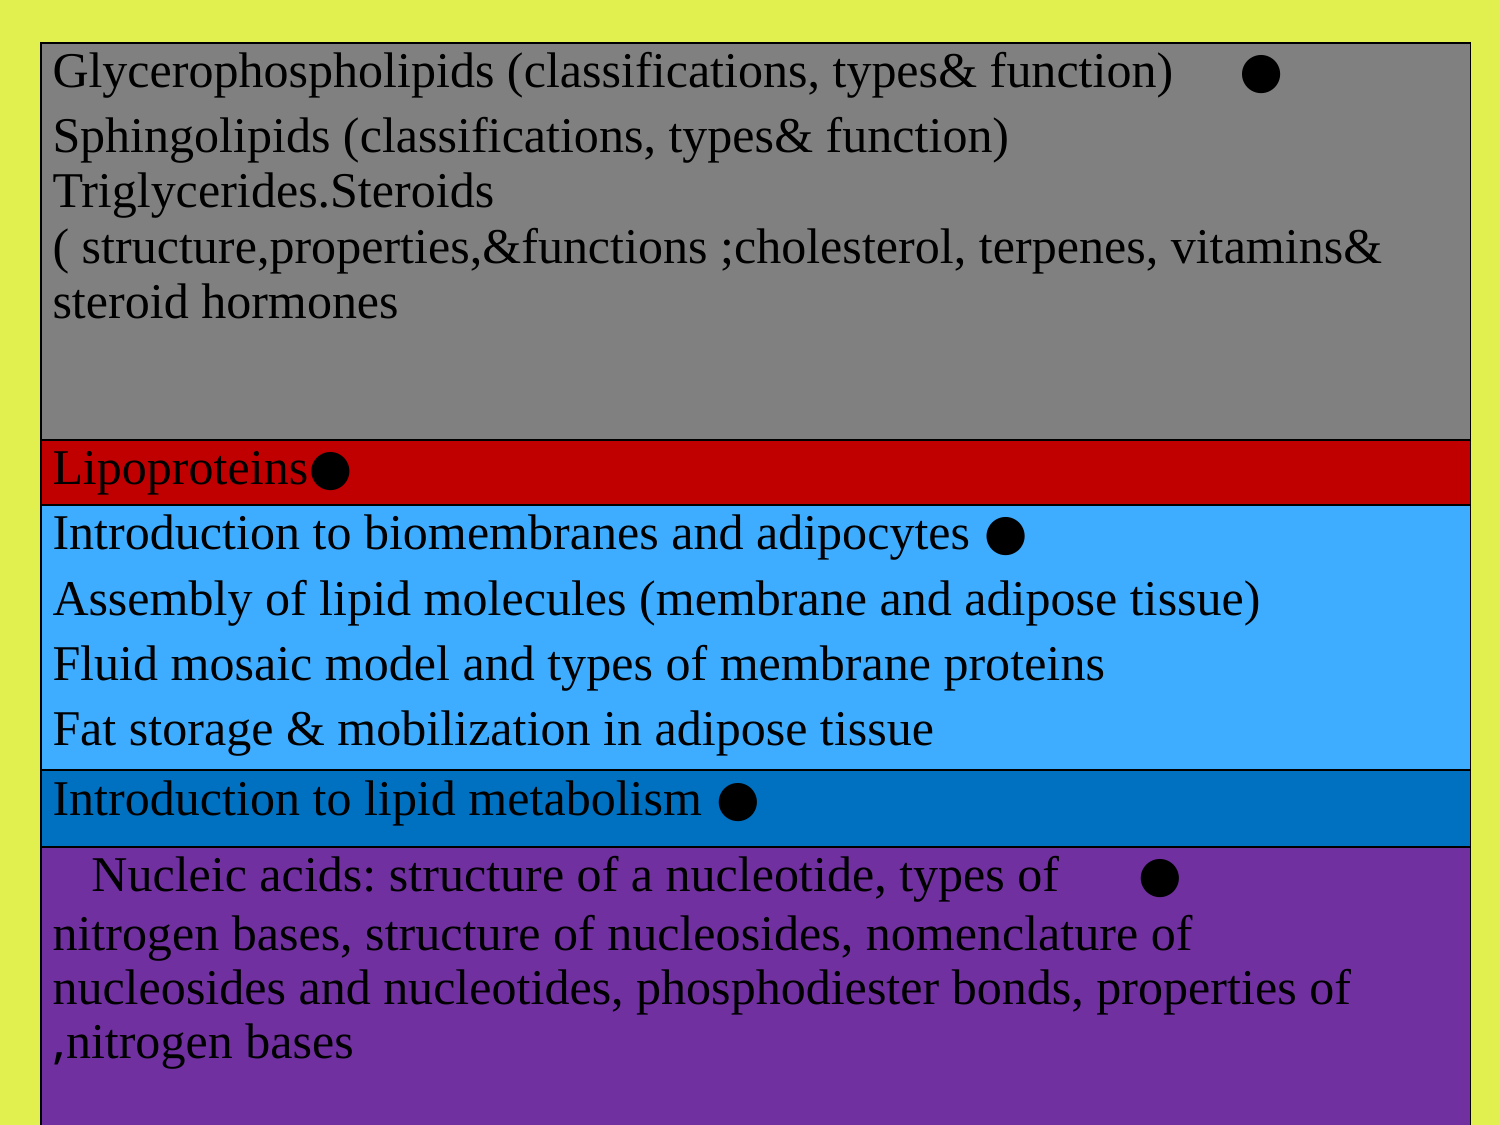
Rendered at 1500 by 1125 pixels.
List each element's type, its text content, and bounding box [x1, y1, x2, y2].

table_cell ● Nucleic acids: structure of a nucleotide, types of nitrogen bases, structure of nucleosides, nomenclature of nucleosides and nucleotides, phosphodiester bonds, properties of nitrogen bases, [42, 848, 1470, 1125]
table_cell ● Introduction to lipid metabolism [42, 771, 1470, 846]
table_cell ●Lipoproteins [42, 441, 1470, 504]
table_header ● Glycerophospholipids (classifications, types& function) Sphingolipids (classifications, types& function) Triglycerides.Steroids ( structure,properties,&functions ;cholesterol, terpenes, vitamins& steroid hormones [42, 44, 1470, 439]
table_cell ● Introduction to biomembranes and adipocytes Assembly of lipid molecules (membrane and adipose tissue) Fluid mosaic model and types of membrane proteins Fat storage & mobilization in adipose tissue [42, 506, 1470, 769]
